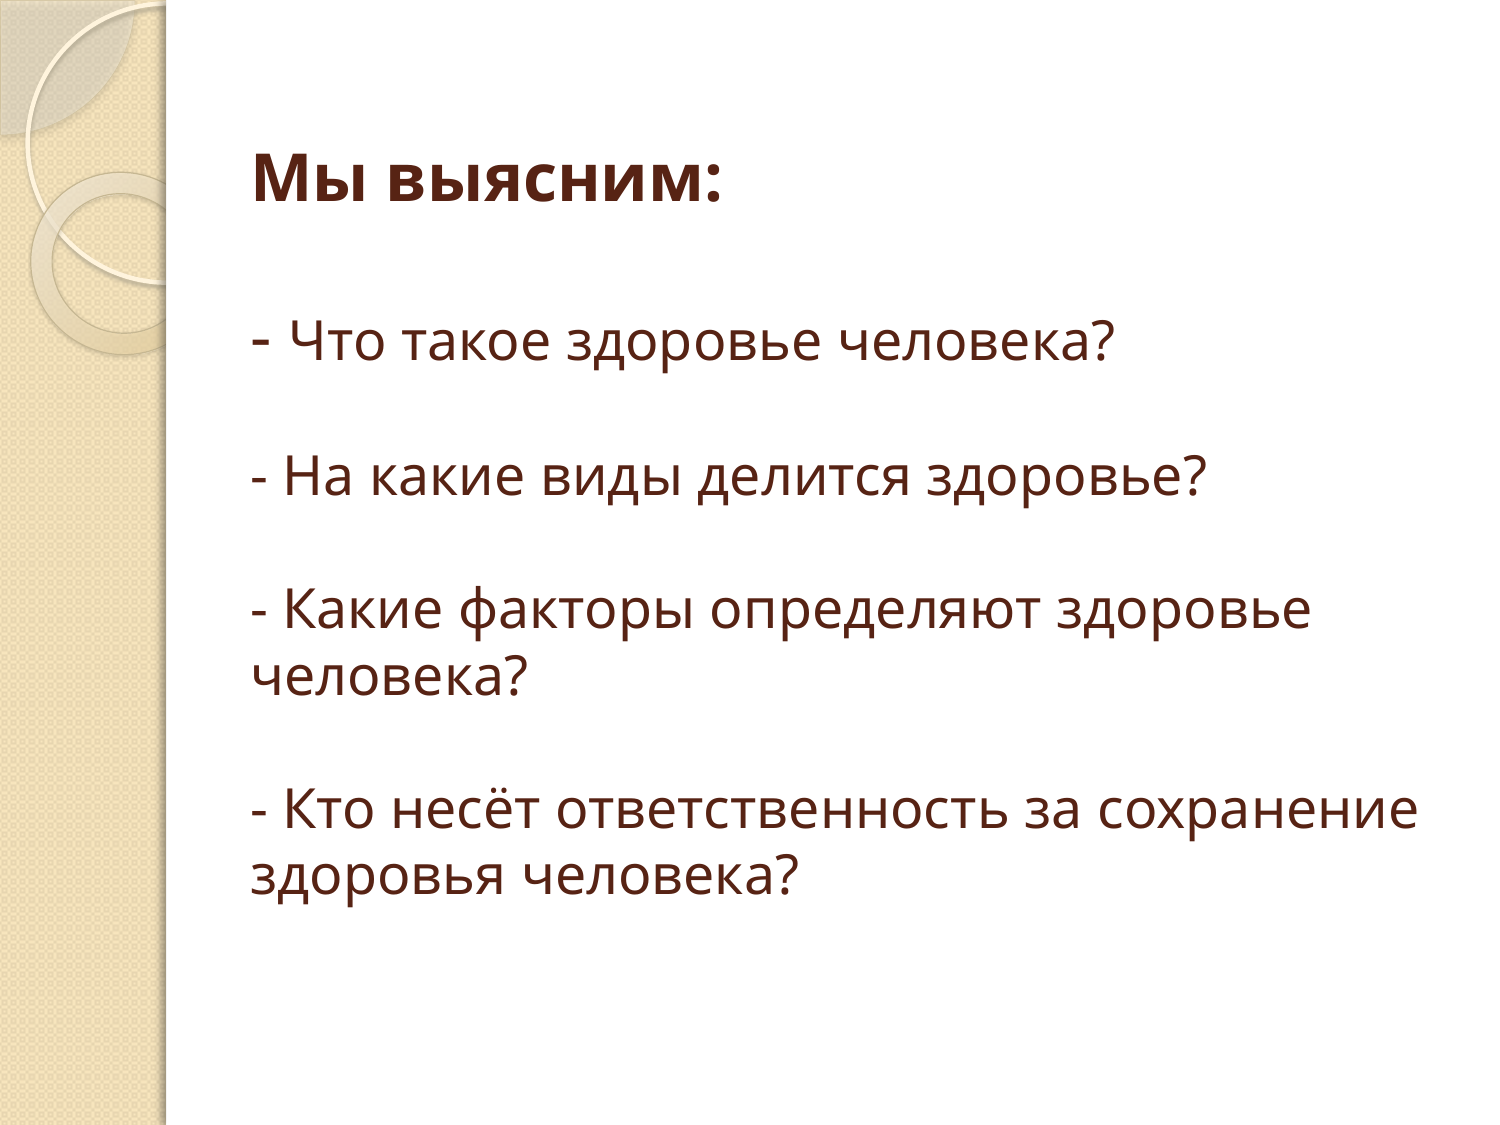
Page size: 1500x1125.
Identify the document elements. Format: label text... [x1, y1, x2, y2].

title Мы выясним: - Что такое здоровье человека? - На какие виды делится здоровье? - Какие факторы определяют здоровье человека? - Кто несёт ответственность за сохранение здоровья человека? [235, 45, 1466, 997]
